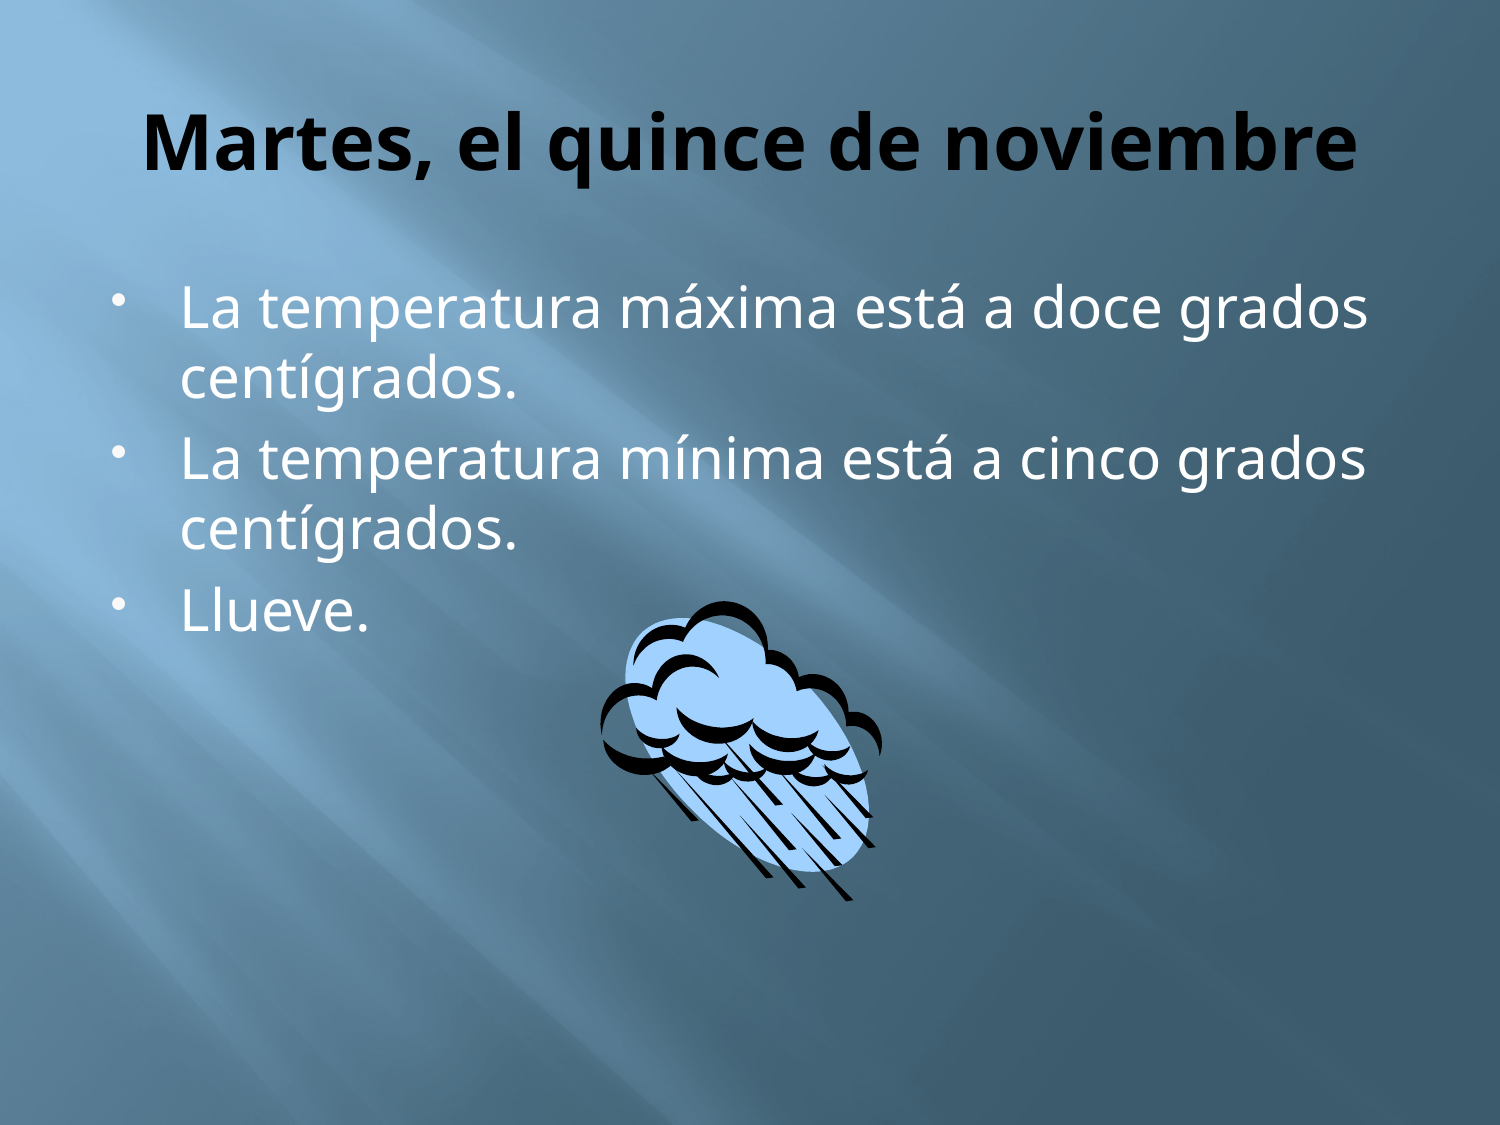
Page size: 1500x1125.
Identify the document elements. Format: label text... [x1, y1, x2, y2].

list La temperatura máxima está a doce grados centígrados. La temperatura mínima está a cinco grados centígrados. Llueve. [75, 262, 1425, 1035]
title Martes, el quince de noviembre [75, 45, 1425, 233]
picture [599, 599, 887, 902]
